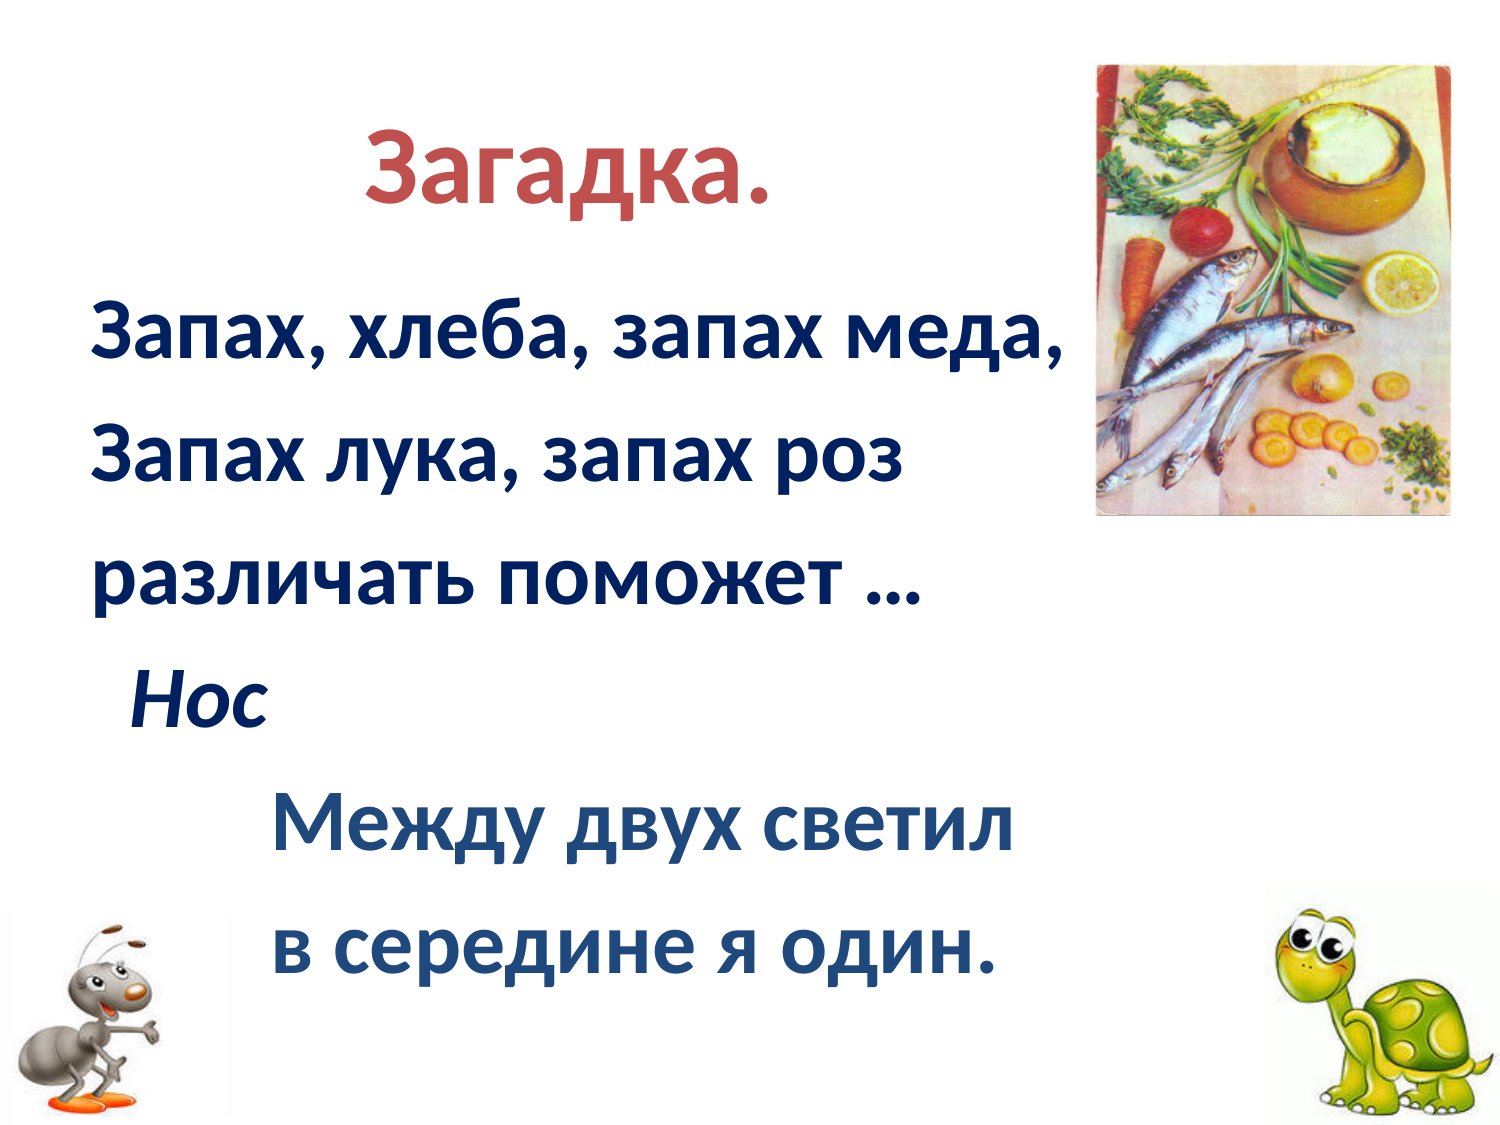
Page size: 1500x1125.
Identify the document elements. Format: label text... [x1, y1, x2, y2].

picture [0, 913, 235, 1125]
picture [1089, 58, 1454, 516]
picture [1265, 890, 1500, 1125]
title Загадка. [40, 46, 1099, 270]
list Запах, хлеба, запах меда, Запах лука, запах роз различать поможет … Нос Между двух светил в середине я один. [75, 262, 1425, 1005]
